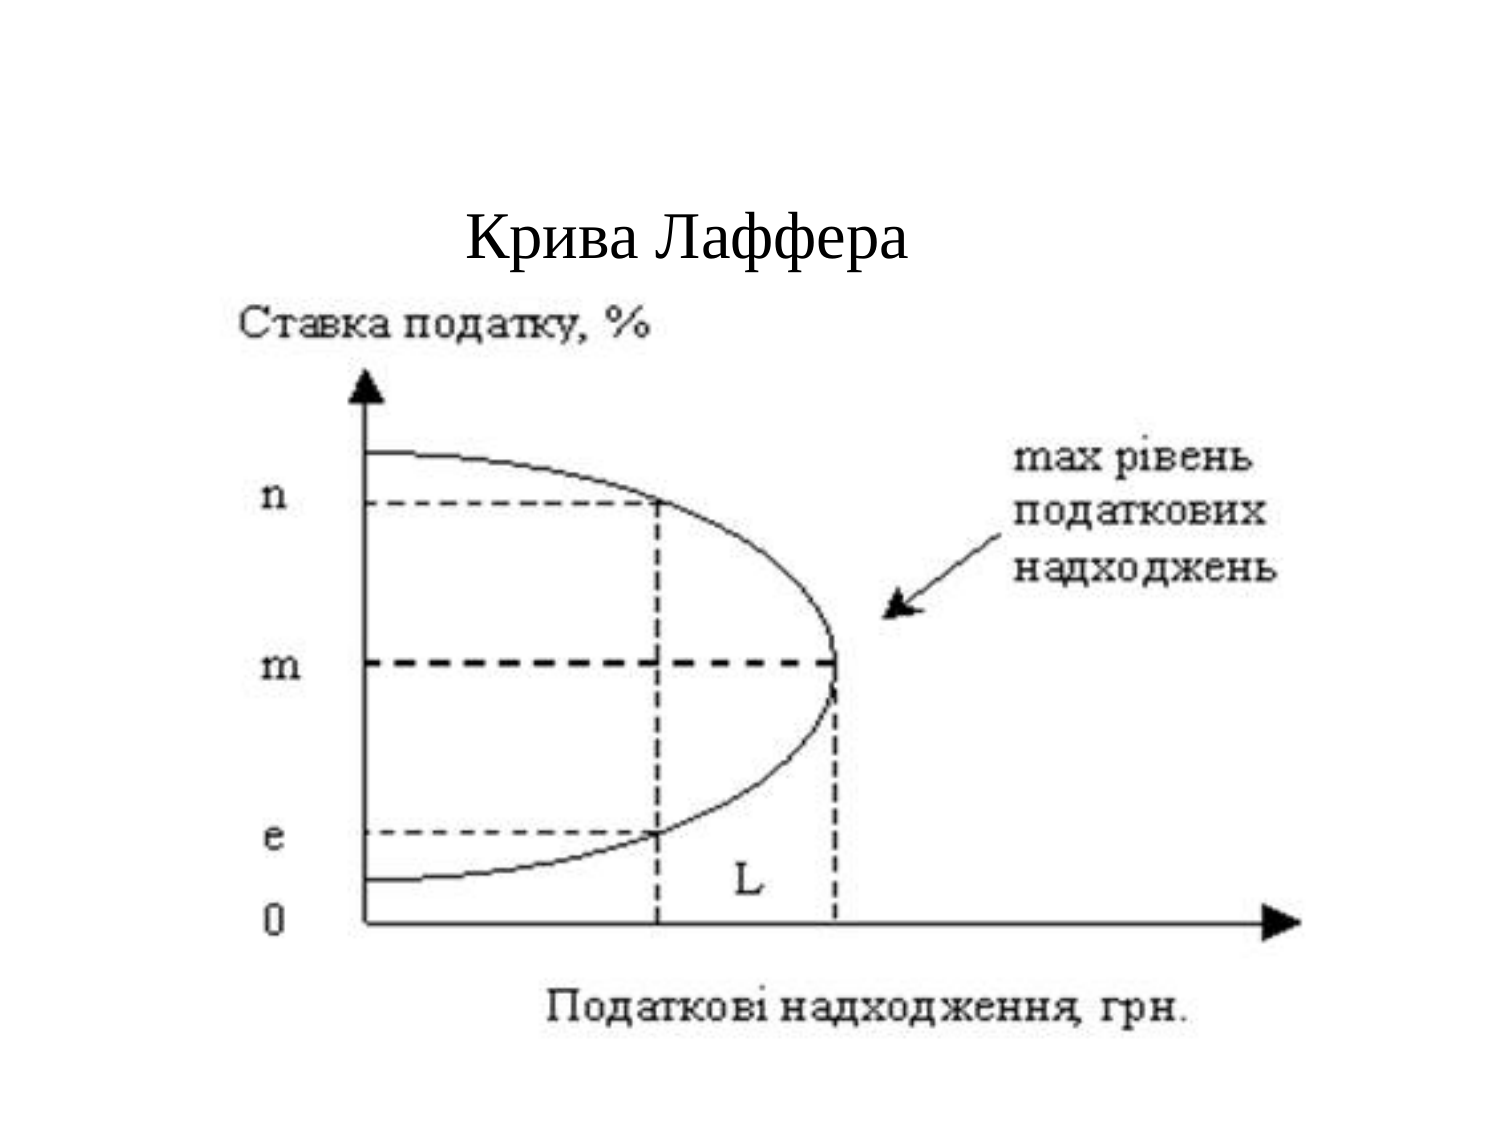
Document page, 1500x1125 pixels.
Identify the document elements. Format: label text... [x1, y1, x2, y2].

picture [200, 278, 1330, 1095]
list Крива Лаффера [75, 184, 1425, 1005]
